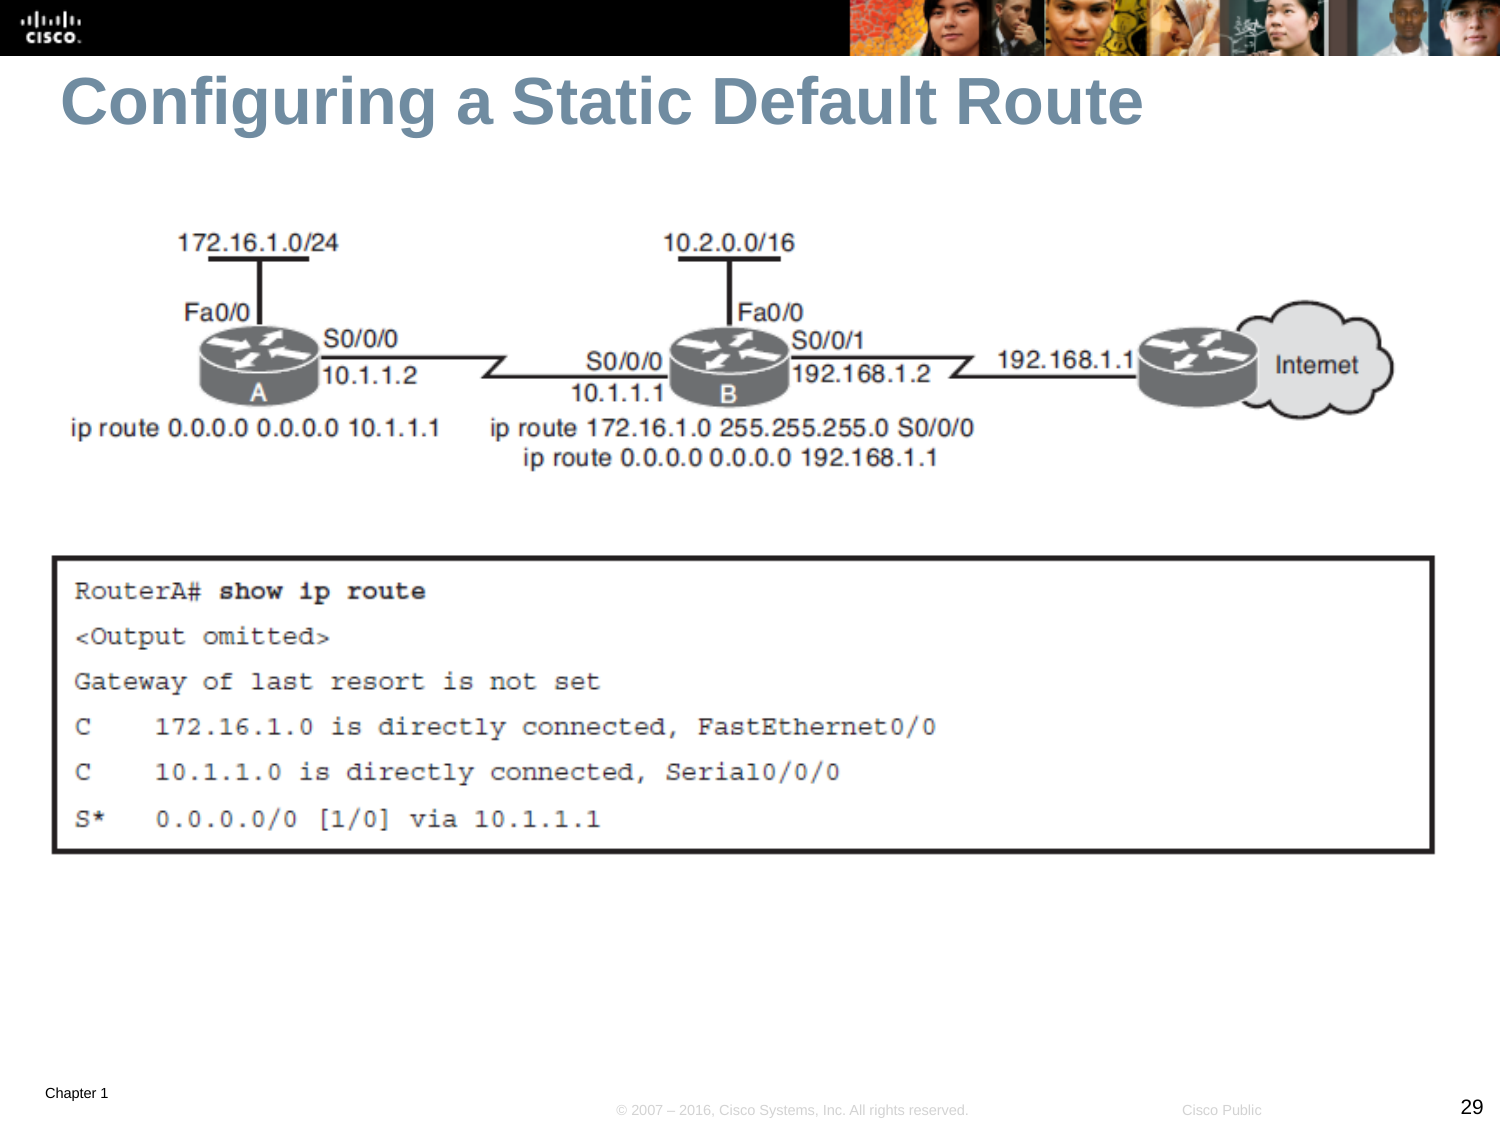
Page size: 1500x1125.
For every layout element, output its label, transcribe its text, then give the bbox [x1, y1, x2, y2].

title Configuring a Static Default Route [45, 59, 1444, 182]
picture [0, 0, 1500, 56]
picture [45, 544, 1444, 868]
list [45, 205, 1444, 495]
